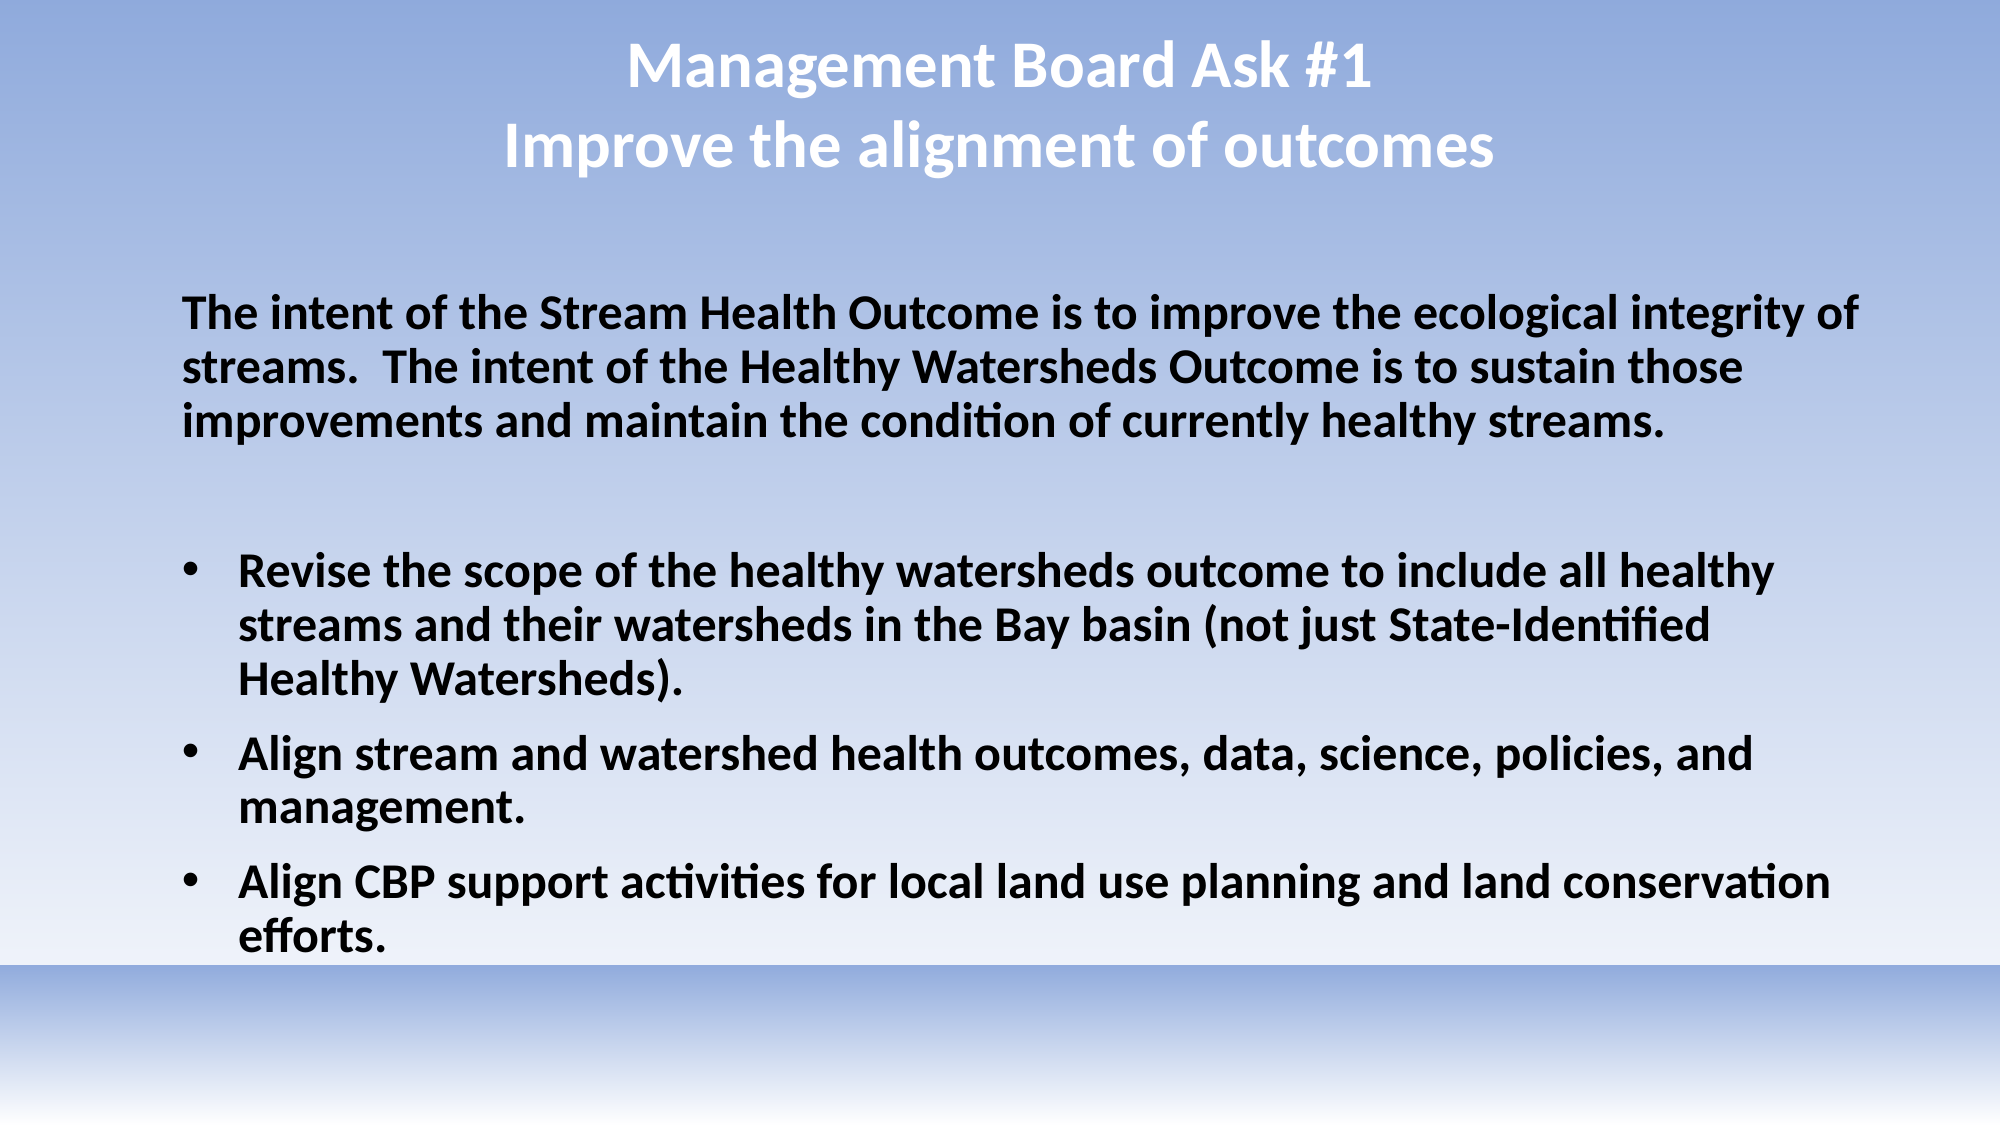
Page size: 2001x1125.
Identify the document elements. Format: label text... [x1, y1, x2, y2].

text_box Management Board Ask #1 Improve the alignment of outcomes [488, 13, 1512, 189]
text_box [0, 964, 2000, 1125]
text_box The intent of the Stream Health Outcome is to improve the ecological integrity of streams. The intent of the Healthy Watersheds Outcome is to sustain those improvements and maintain the condition of currently healthy streams. Revise the scope of the healthy watersheds outcome to include all healthy streams and their watersheds in the Bay basin (not just State-Identified Healthy Watersheds). Align stream and watershed health outcomes, data, science, policies, and management. Align CBP support activities for local land use planning and land conservation efforts. [166, 278, 1877, 967]
